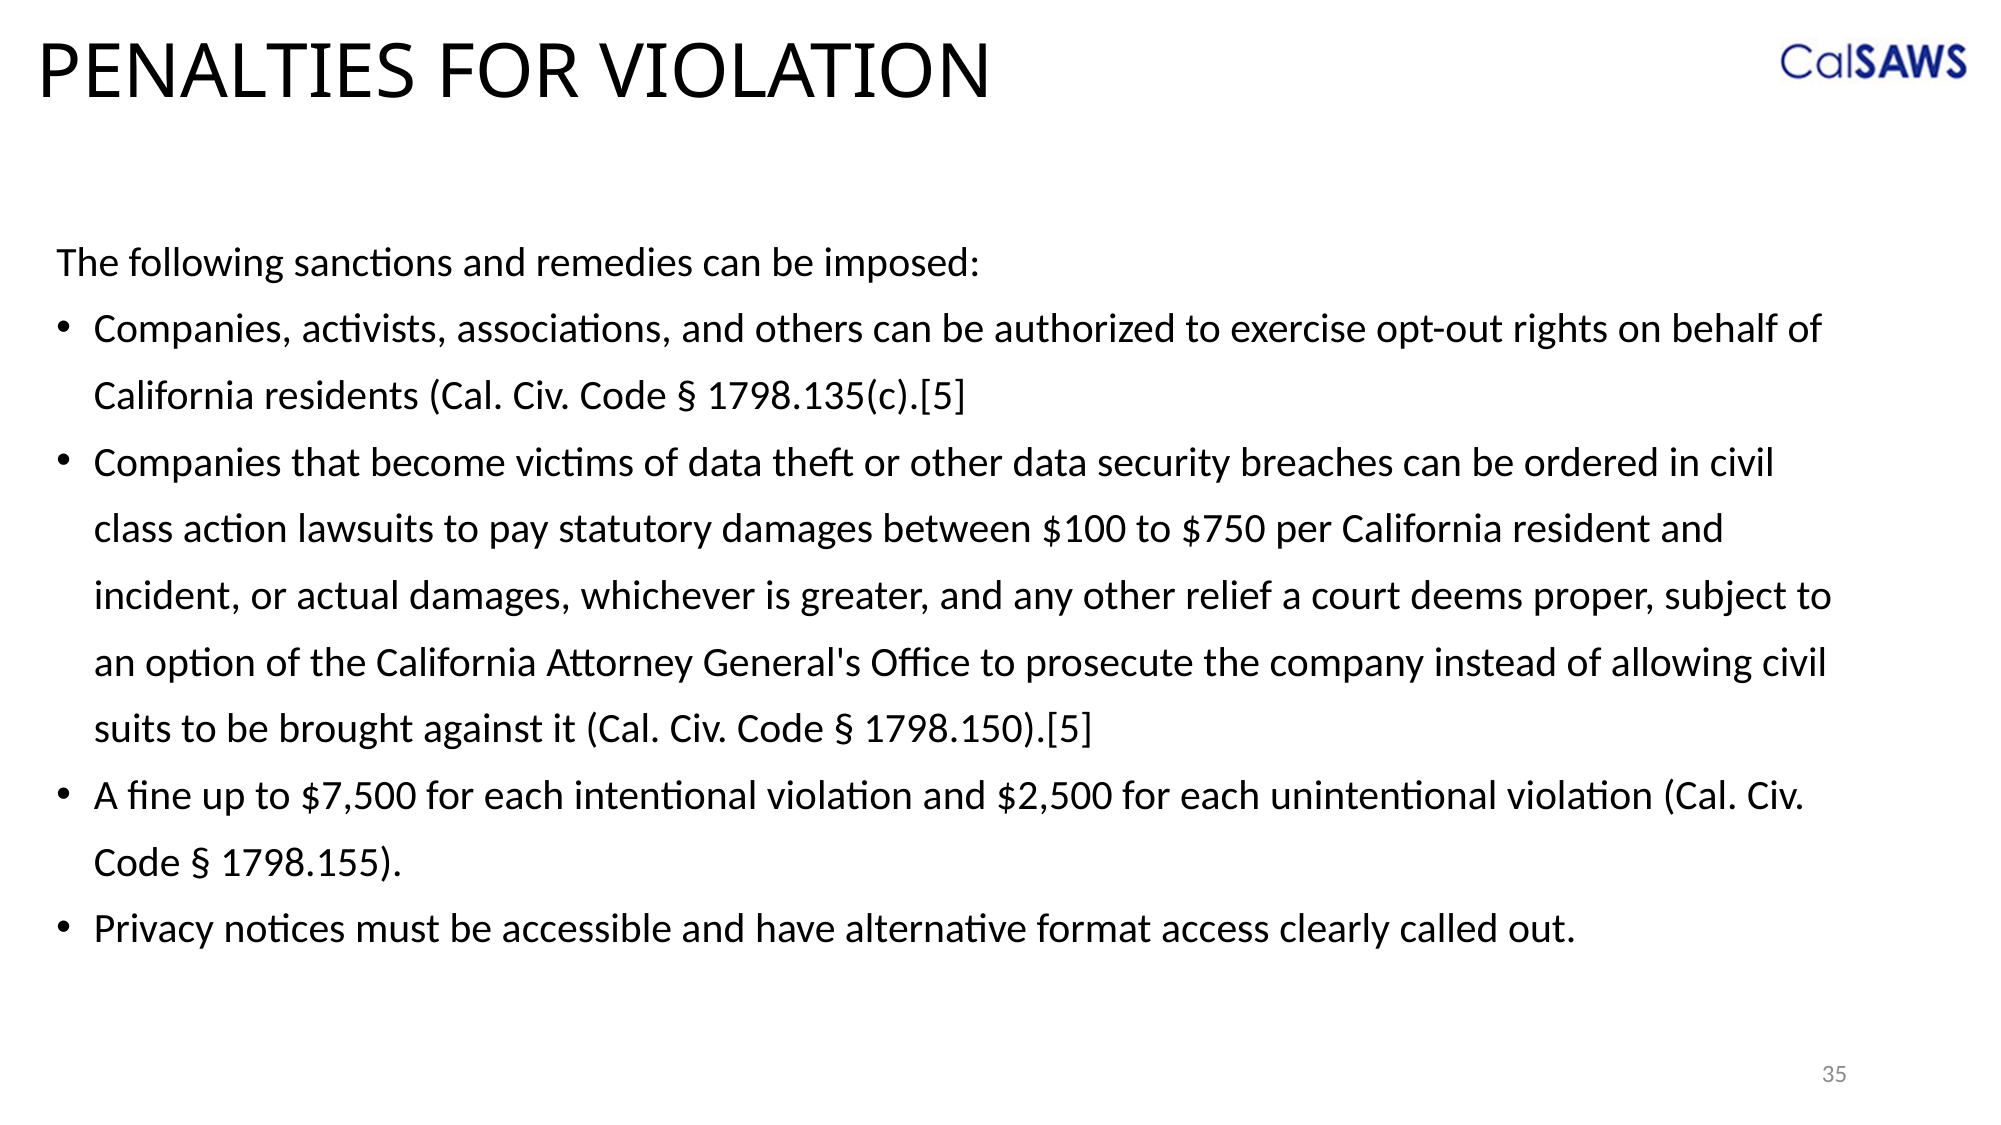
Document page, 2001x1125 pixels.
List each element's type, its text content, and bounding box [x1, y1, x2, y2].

slide_number 35 [1412, 1042, 1863, 1103]
list The following sanctions and remedies can be imposed: Companies, activists, associations, and others can be authorized to exercise opt-out rights on behalf of California residents (Cal. Civ. Code § 1798.135(c).[5] Companies that become victims of data theft or other data security breaches can be ordered in civil class action lawsuits to pay statutory damages between $100 to $750 per California resident and incident, or actual damages, whichever is greater, and any other relief a court deems proper, subject to an option of the California Attorney General's Office to prosecute the company instead of allowing civil suits to be brought against it (Cal. Civ. Code § 1798.150).[5] A fine up to $7,500 for each intentional violation and $2,500 for each unintentional violation (Cal. Civ. Code § 1798.155). Privacy notices must be accessible and have alternative format access clearly called out. [41, 210, 1853, 1043]
picture [1780, 37, 1968, 84]
title PENALTIES FOR VIOLATION [21, 25, 1747, 211]
